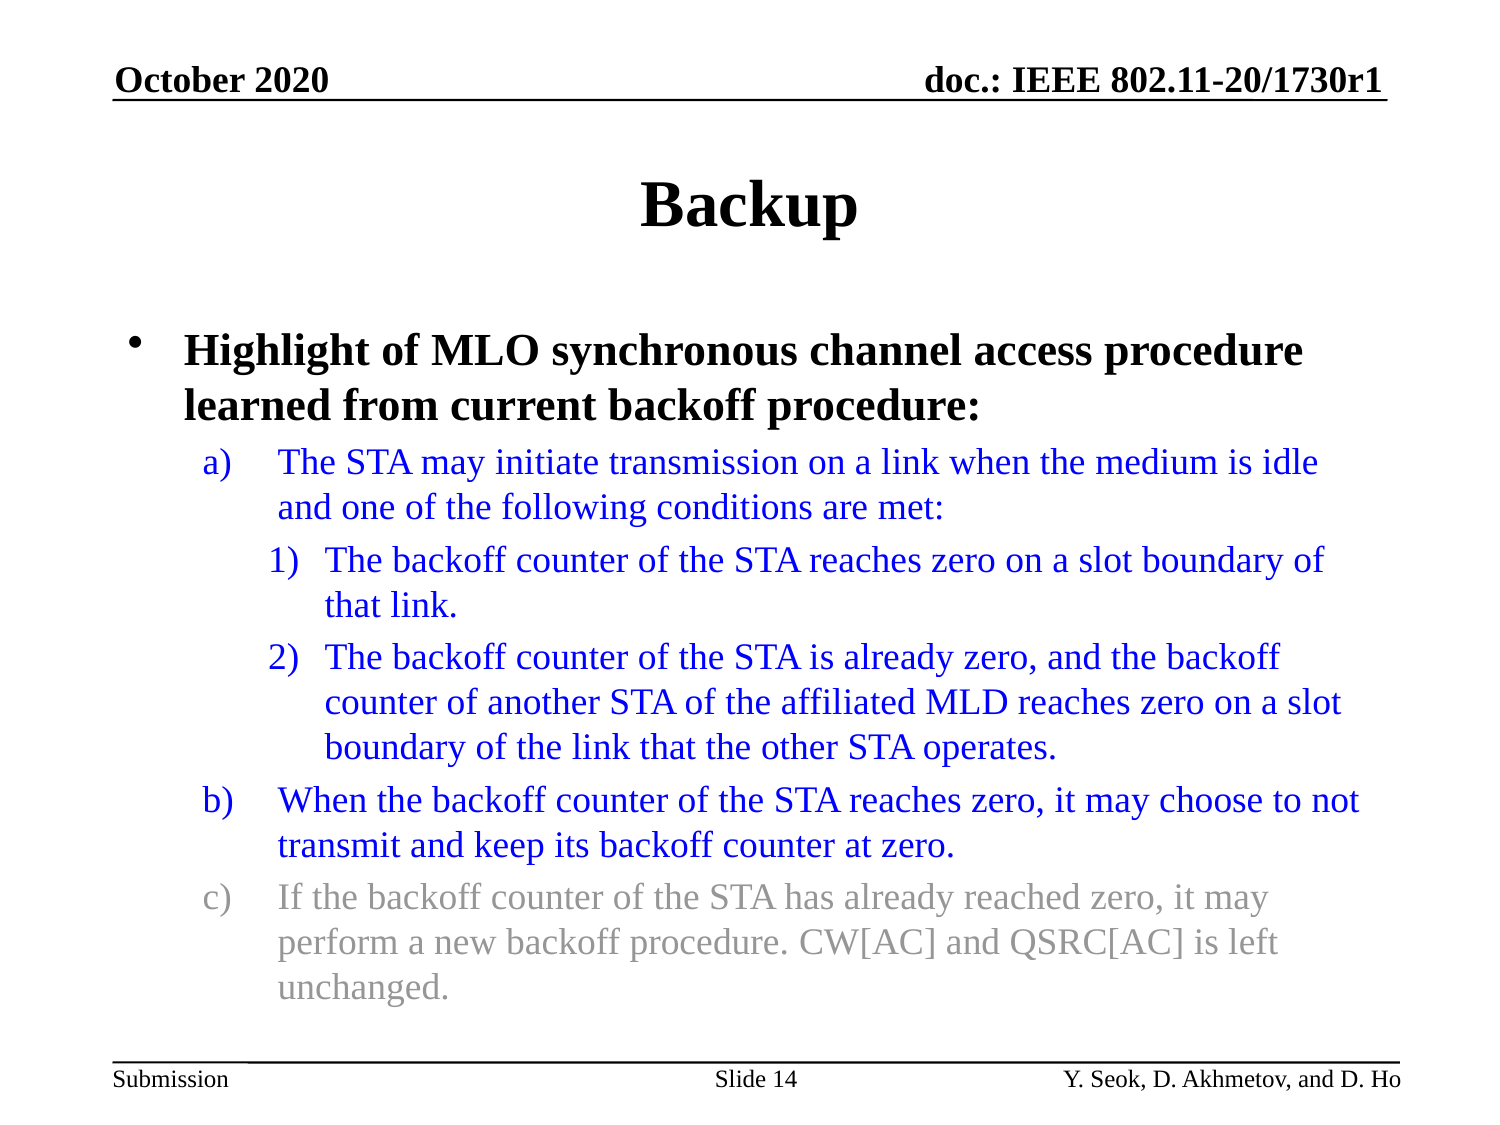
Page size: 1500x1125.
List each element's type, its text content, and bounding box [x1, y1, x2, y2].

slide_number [114, 54, 332, 101]
footer Y. Seok, D. Akhmetov, and D. Ho [1060, 1061, 1402, 1093]
list Highlight of MLO synchronous channel access procedure learned from current backoff procedure: The STA may initiate transmission on a link when the medium is idle and one of the following conditions are met: The backoff counter of the STA reaches zero on a slot boundary of that link. The backoff counter of the STA is already zero, and the backoff counter of another STA of the affiliated MLD reaches zero on a slot boundary of the link that the other STA operates. When the backoff counter of the STA reaches zero, it may choose to not transmit and keep its backoff counter at zero. If the backoff counter of the STA has already reached zero, it may perform a new backoff procedure. CW[AC] and QSRC[AC] is left unchanged. [112, 312, 1388, 988]
title Backup [0, 112, 1500, 288]
slide_number Slide 14 [714, 1061, 799, 1093]
